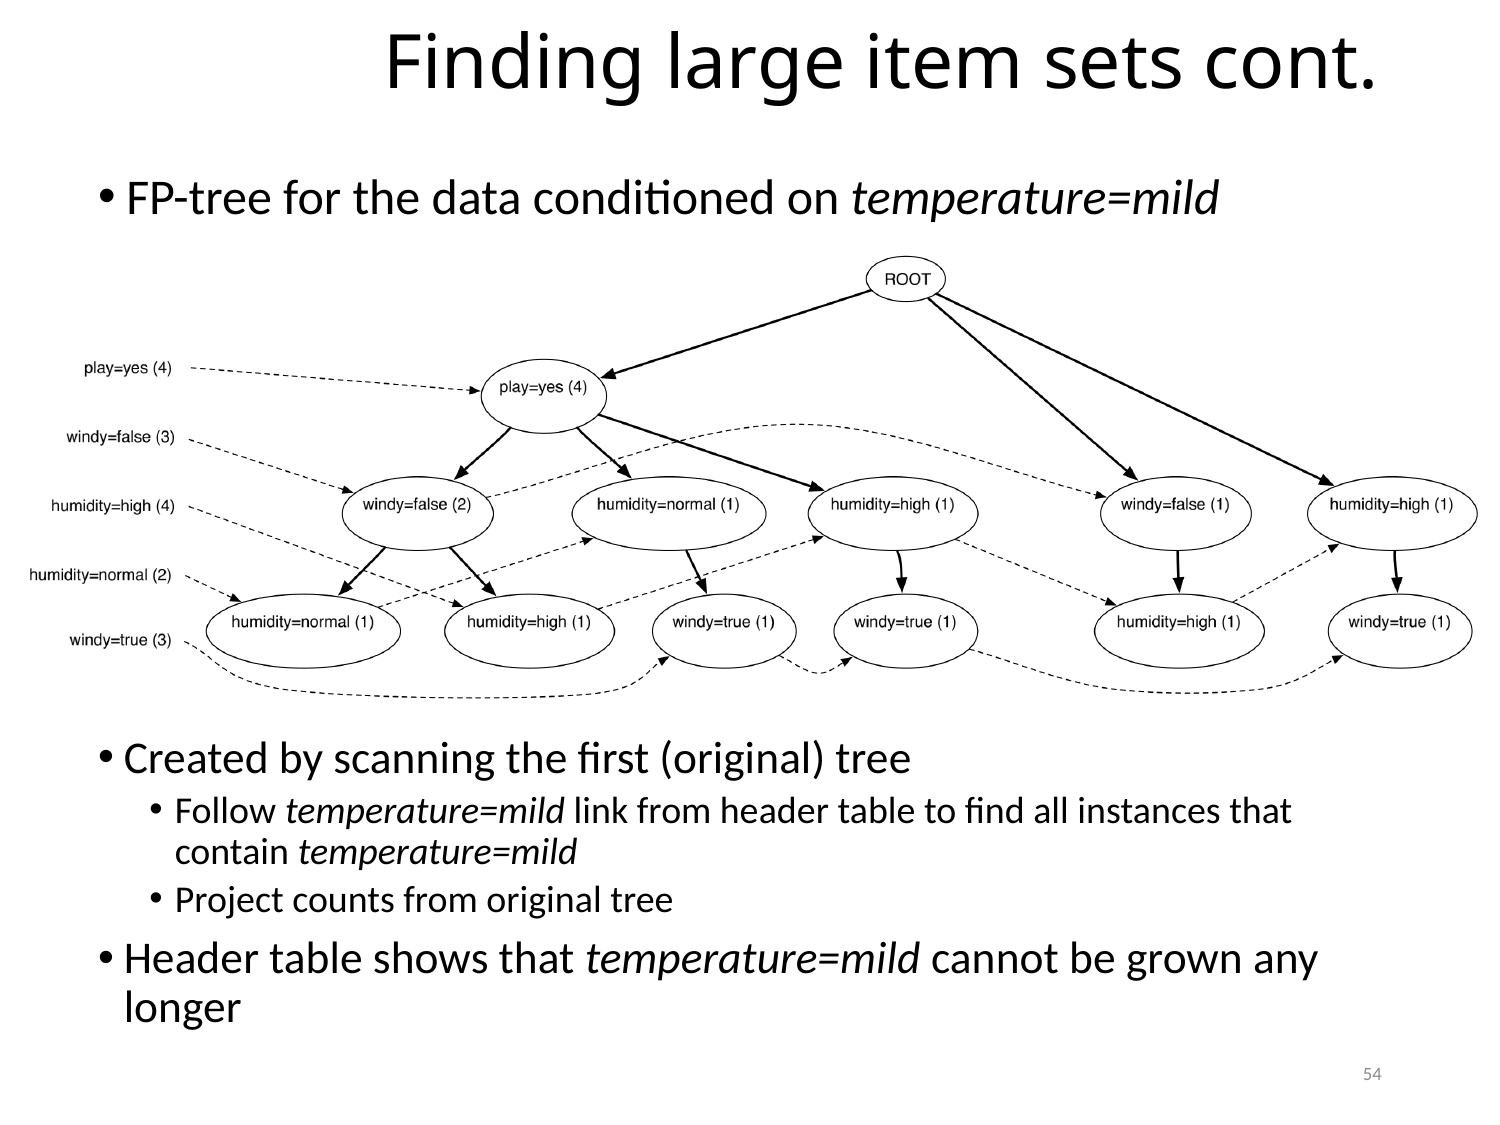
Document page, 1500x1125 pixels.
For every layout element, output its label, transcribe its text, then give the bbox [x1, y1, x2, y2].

slide_number 54 [1059, 1042, 1397, 1103]
picture [18, 242, 1490, 711]
list FP-tree for the data conditioned on temperature=mild [83, 164, 1500, 258]
title Finding large item sets cont. [368, 0, 1500, 159]
list Created by scanning the first (original) tree Follow temperature=mild link from header table to find all instances that contain temperature=mild Project counts from original tree Header table shows that temperature=mild cannot be grown any longer [83, 726, 1419, 1043]
